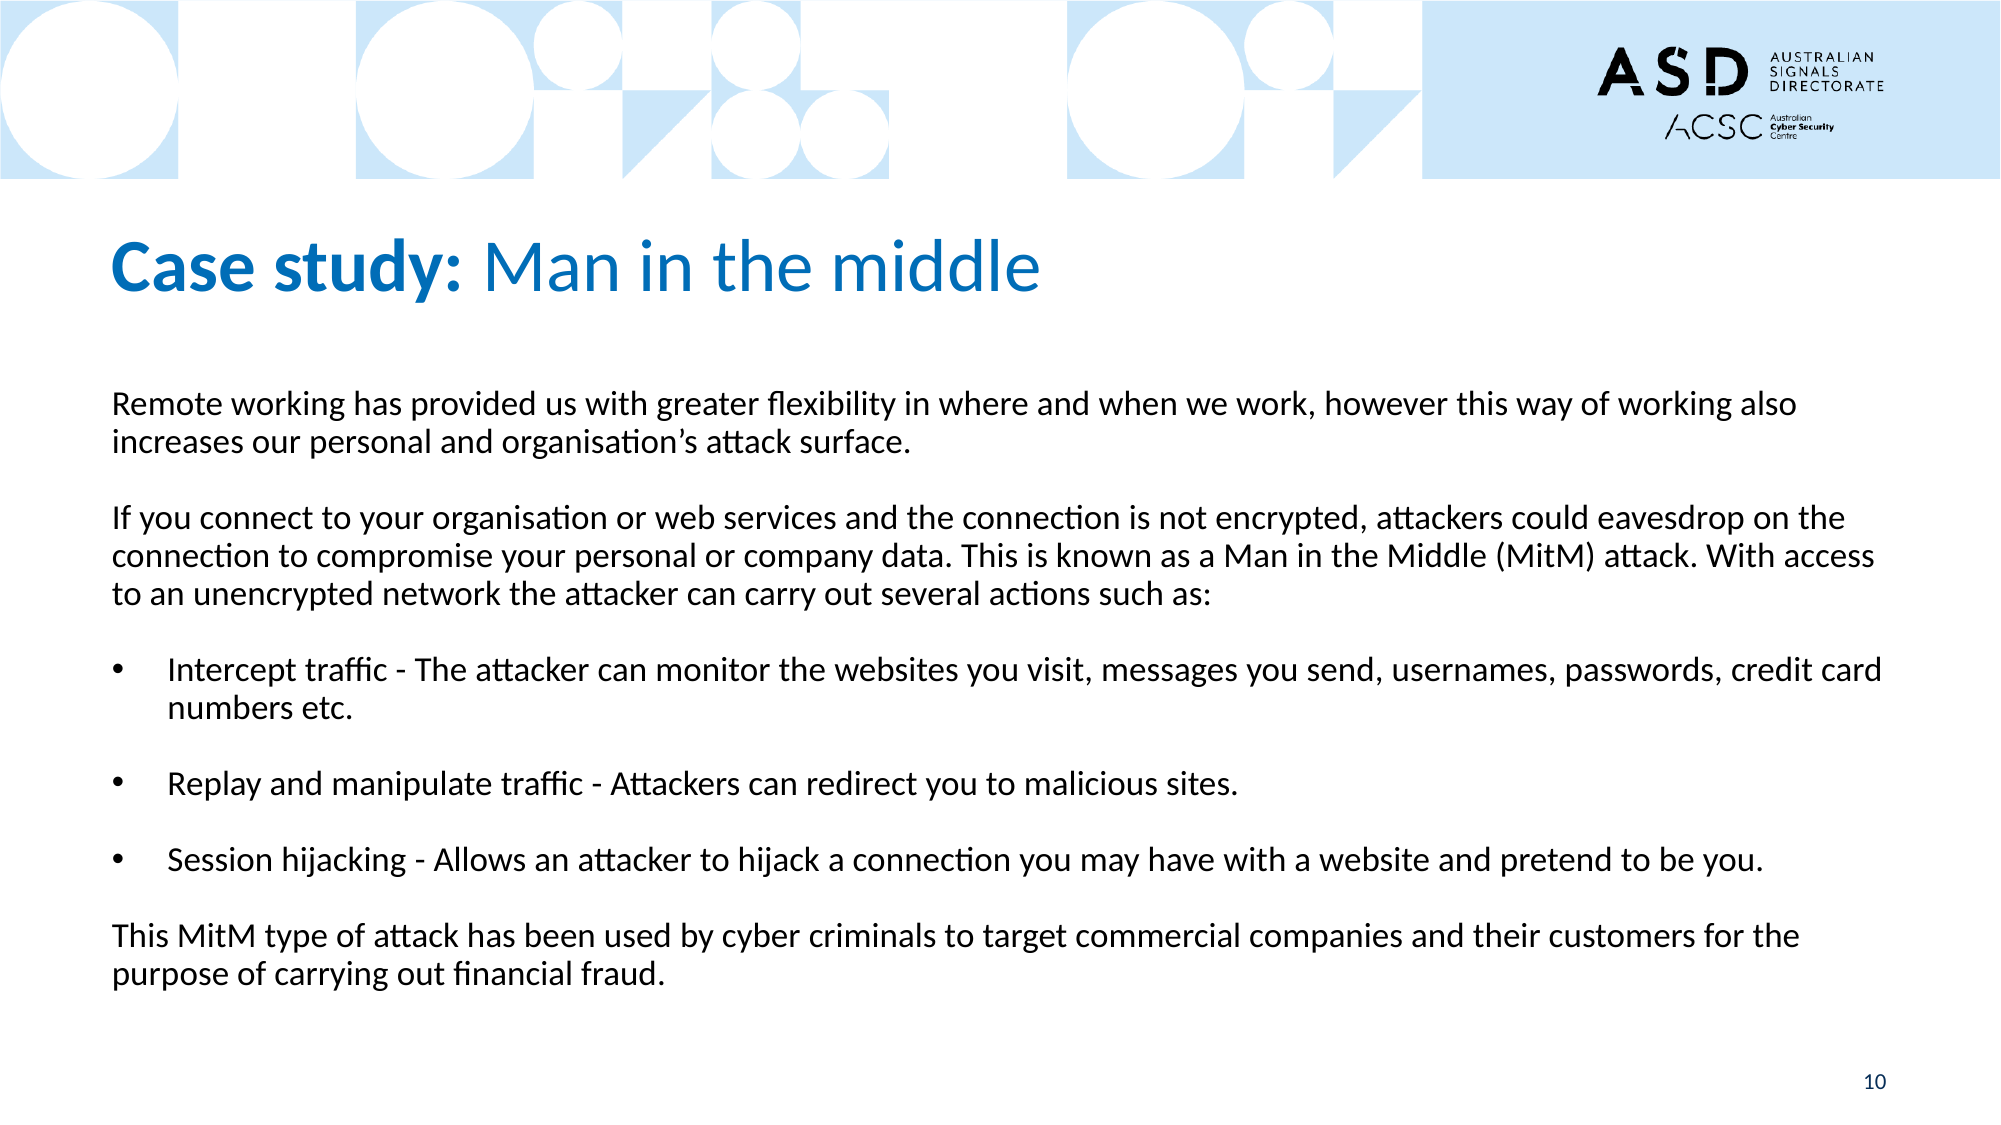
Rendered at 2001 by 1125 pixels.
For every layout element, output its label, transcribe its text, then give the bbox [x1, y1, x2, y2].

list Remote working has provided us with greater flexibility in where and when we work, however this way of working also increases our personal and organisation’s attack surface. If you connect to your organisation or web services and the connection is not encrypted, attackers could eavesdrop on the connection to compromise your personal or company data. This is known as a Man in the Middle (MitM) attack. With access to an unencrypted network the attacker can carry out several actions such as: Intercept traffic - The attacker can monitor the websites you visit, messages you send, usernames, passwords, credit card numbers etc. Replay and manipulate traffic - Attackers can redirect you to malicious sites. Session hijacking - Allows an attacker to hijack a connection you may have with a website and pretend to be you. This MitM type of attack has been used by cyber criminals to target commercial companies and their customers for the purpose of carrying out financial fraud. [96, 378, 1902, 1007]
picture [0, 0, 2001, 179]
title Case study: Man in the middle [96, 207, 1902, 328]
slide_number 10 [1799, 1050, 1902, 1111]
